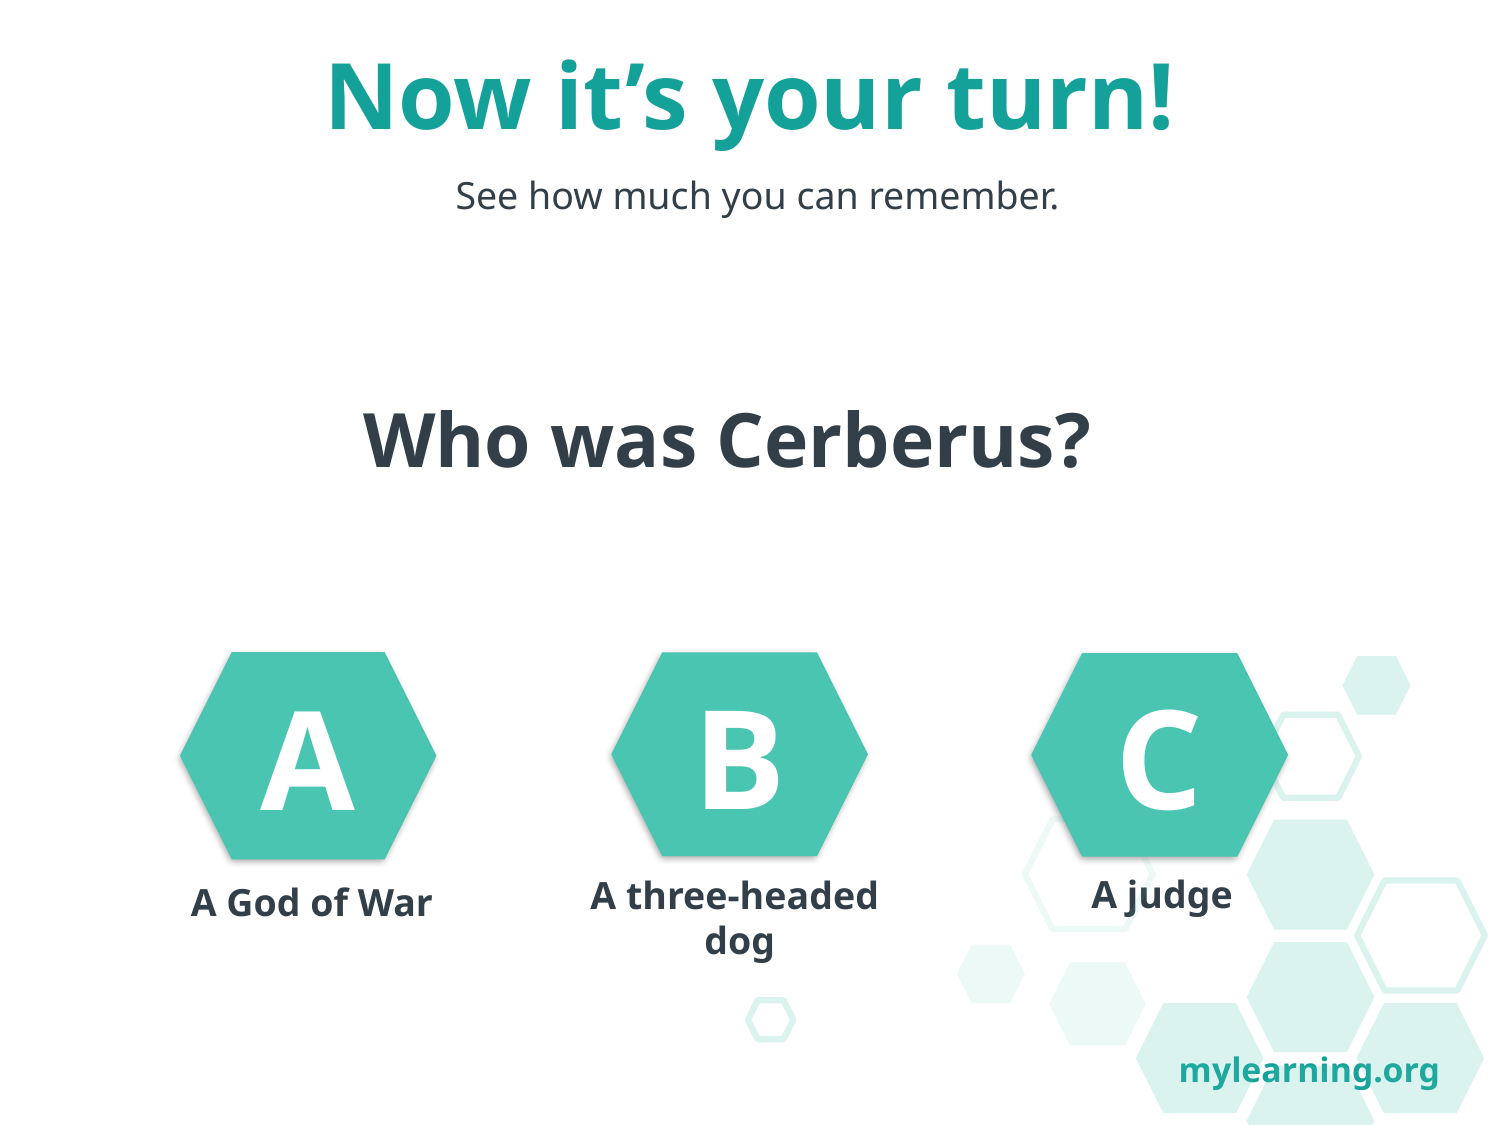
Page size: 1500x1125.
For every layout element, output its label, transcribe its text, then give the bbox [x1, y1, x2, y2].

text_box Who was Cerberus? [0, 385, 1469, 490]
text_box B [610, 651, 819, 857]
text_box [747, 655, 1486, 1125]
text_box Now it’s your turn! [0, 37, 1500, 148]
text_box See how much you can remember. [16, 164, 1500, 224]
text_box A [179, 651, 438, 861]
text_box A three-headed dog [575, 864, 742, 969]
text_box A God of War [166, 871, 449, 932]
